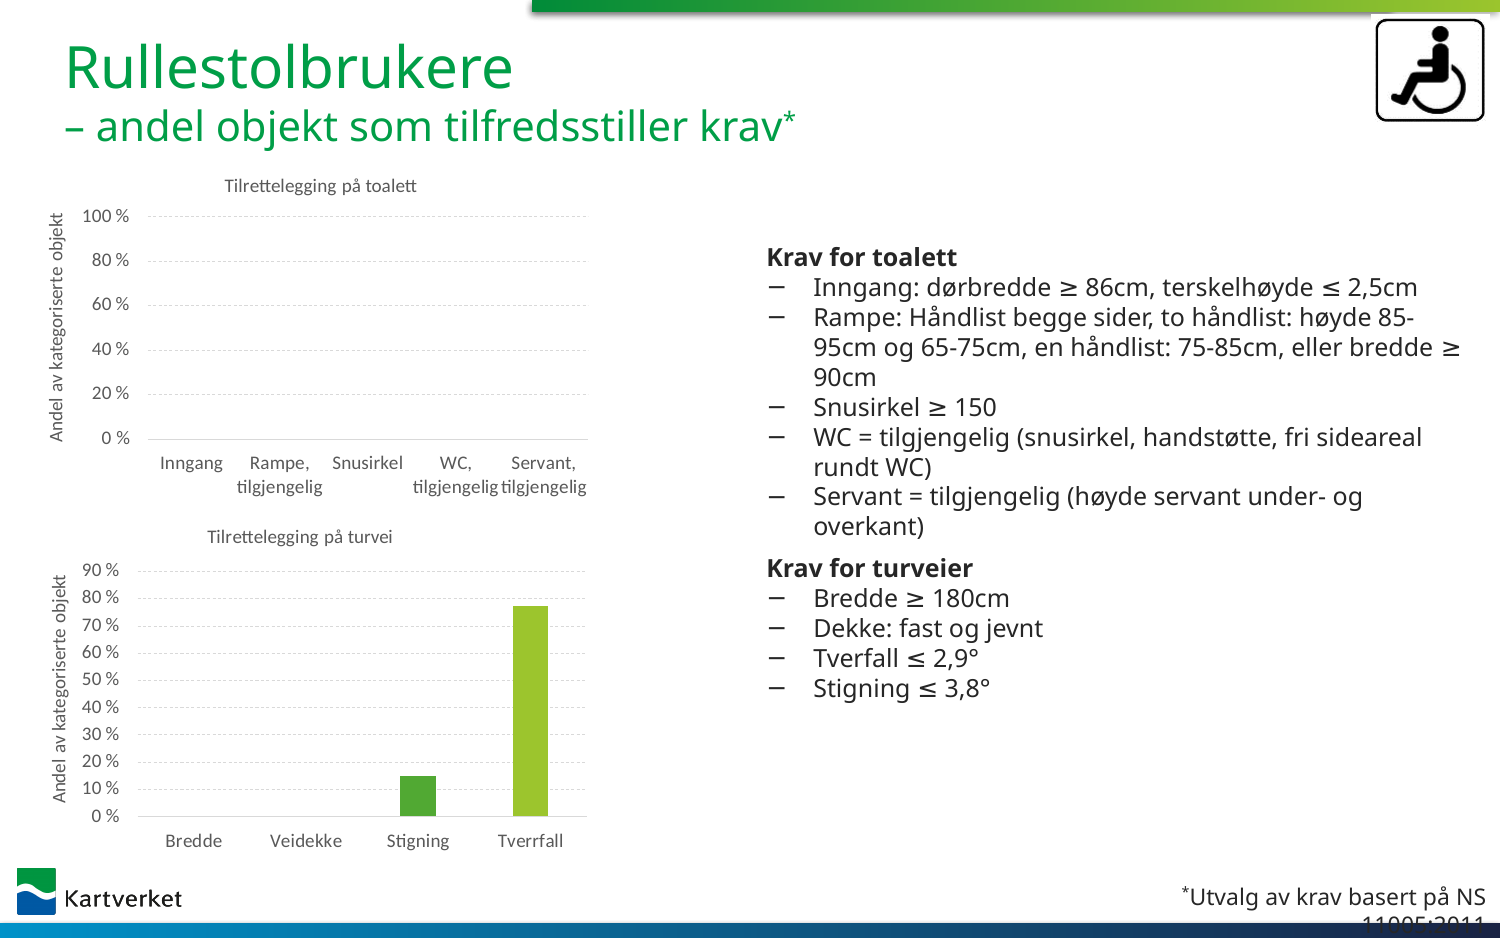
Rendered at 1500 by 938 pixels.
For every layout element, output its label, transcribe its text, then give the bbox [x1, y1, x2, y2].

text_box *Utvalg av krav basert på NS 11005:2011 [1068, 873, 1500, 938]
picture [41, 166, 599, 505]
text_box Krav for turveier Bredde ≥ 180cm Dekke: fast og jevnt Tverfall ≤ 2,9° Stigning ≤ 3,8° [751, 545, 1483, 710]
picture [1371, 13, 1491, 127]
text_box Krav for toalett Inngang: dørbredde ≥ 86cm, terskelhøyde ≤ 2,5cm Rampe: Håndlist begge sider, to håndlist: høyde 85-95cm og 65-75cm, en håndlist: 75-85cm, eller bredde ≥ 90cm Snusirkel ≥ 150 WC = tilgjengelig (snusirkel, handstøtte, fri sideareal rundt WC) Servant = tilgjengelig (høyde servant under- og overkant) [751, 234, 1483, 545]
text_box Rullestolbrukere – andel objekt som tilfredsstiller krav* [49, 14, 1431, 158]
picture [41, 520, 598, 859]
